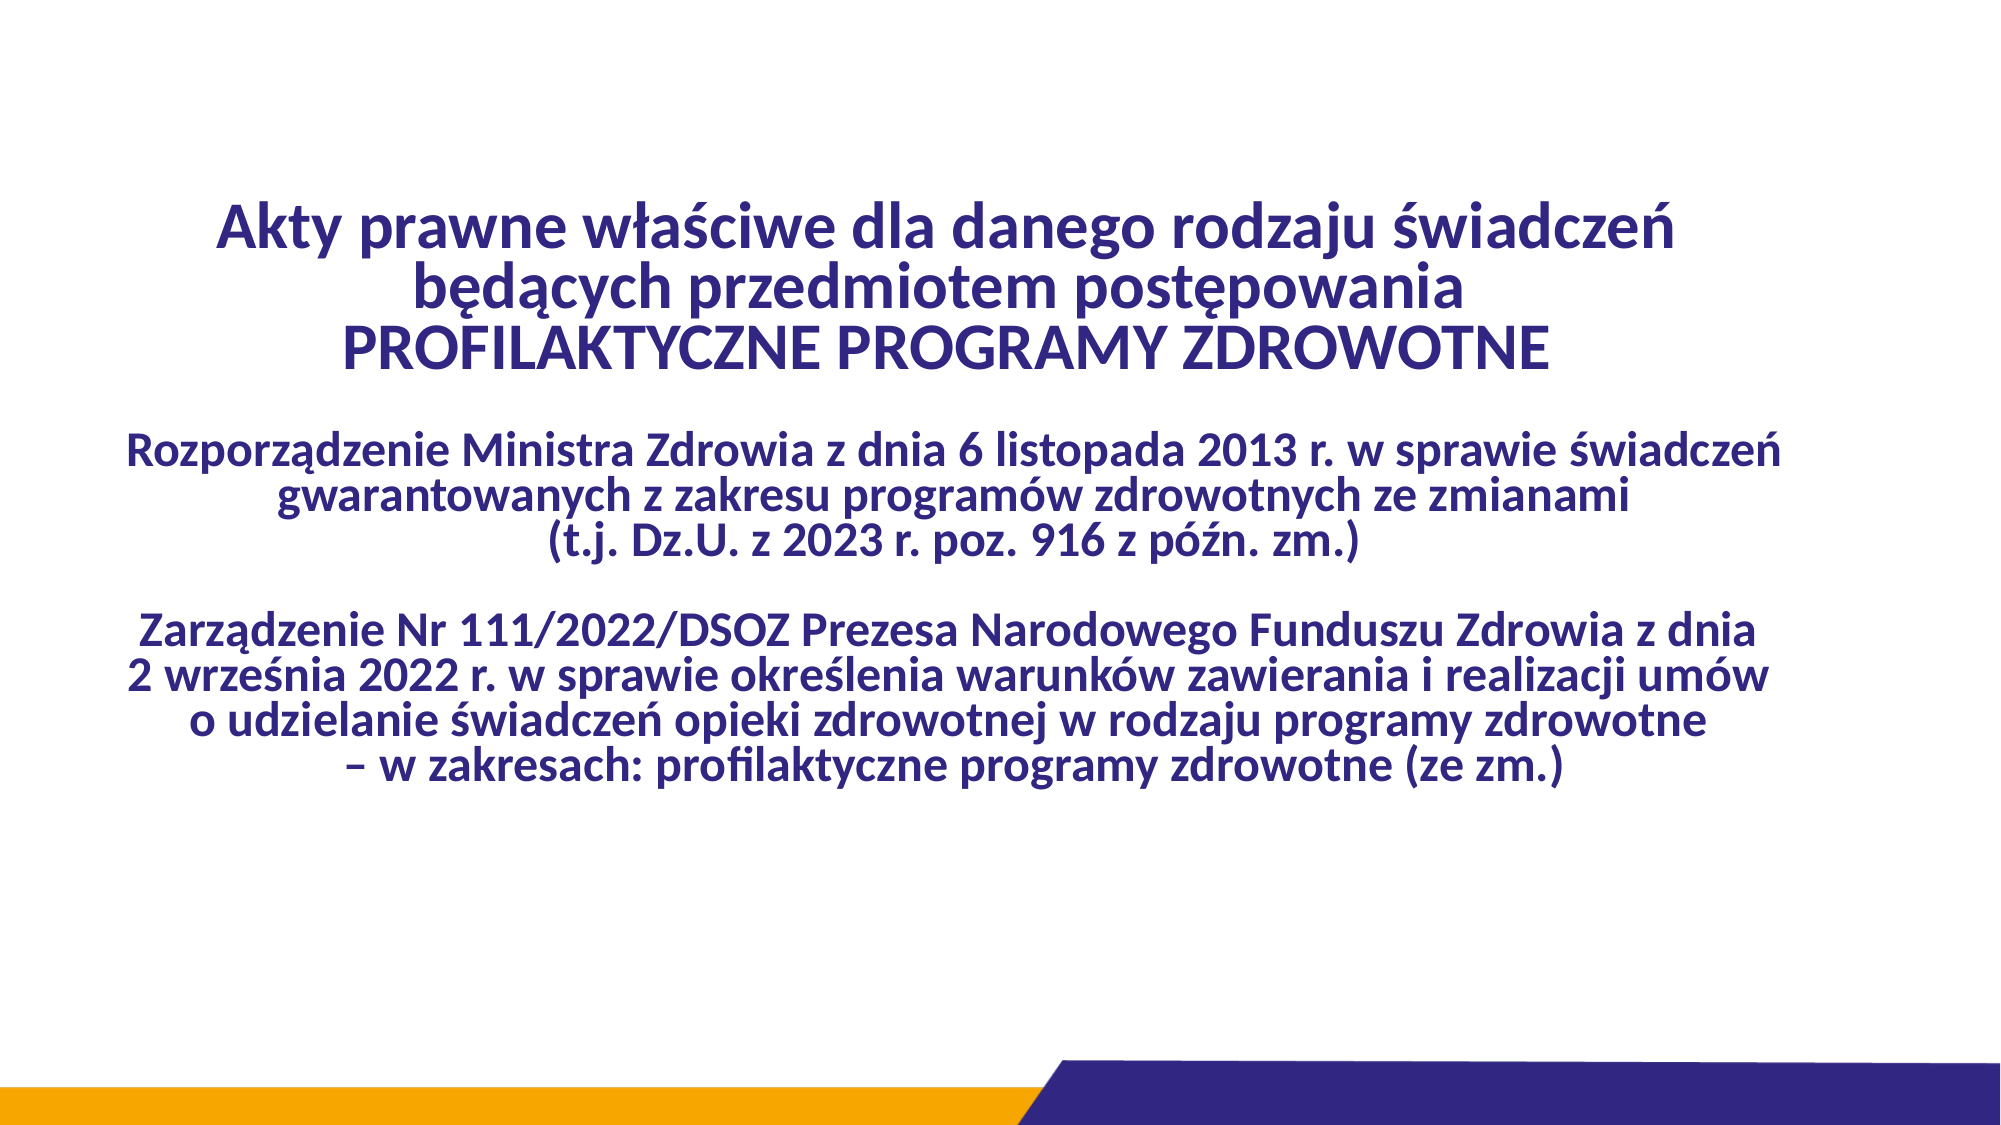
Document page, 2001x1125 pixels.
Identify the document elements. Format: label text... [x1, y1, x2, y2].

picture [0, 1060, 2001, 1125]
title Akty prawne właściwe dla danego rodzaju świadczeń będących przedmiotem postępowania PROFILAKTYCZNE PROGRAMY ZDROWOTNE Rozporządzenie Ministra Zdrowia z dnia 6 listopada 2013 r. w sprawie świadczeń gwarantowanych z zakresu programów zdrowotnych ze zmianami (t.j. Dz.U. z 2023 r. poz. 916 z późn. zm.) Zarządzenie Nr 111/2022/DSOZ Prezesa Narodowego Funduszu Zdrowia z dnia 2 września 2022 r. w sprawie określenia warunków zawierania i realizacji umów o udzielanie świadczeń opieki zdrowotnej w rodzaju programy zdrowotne – w zakresach: profilaktyczne programy zdrowotne (ze zm.) [98, 0, 1811, 1042]
